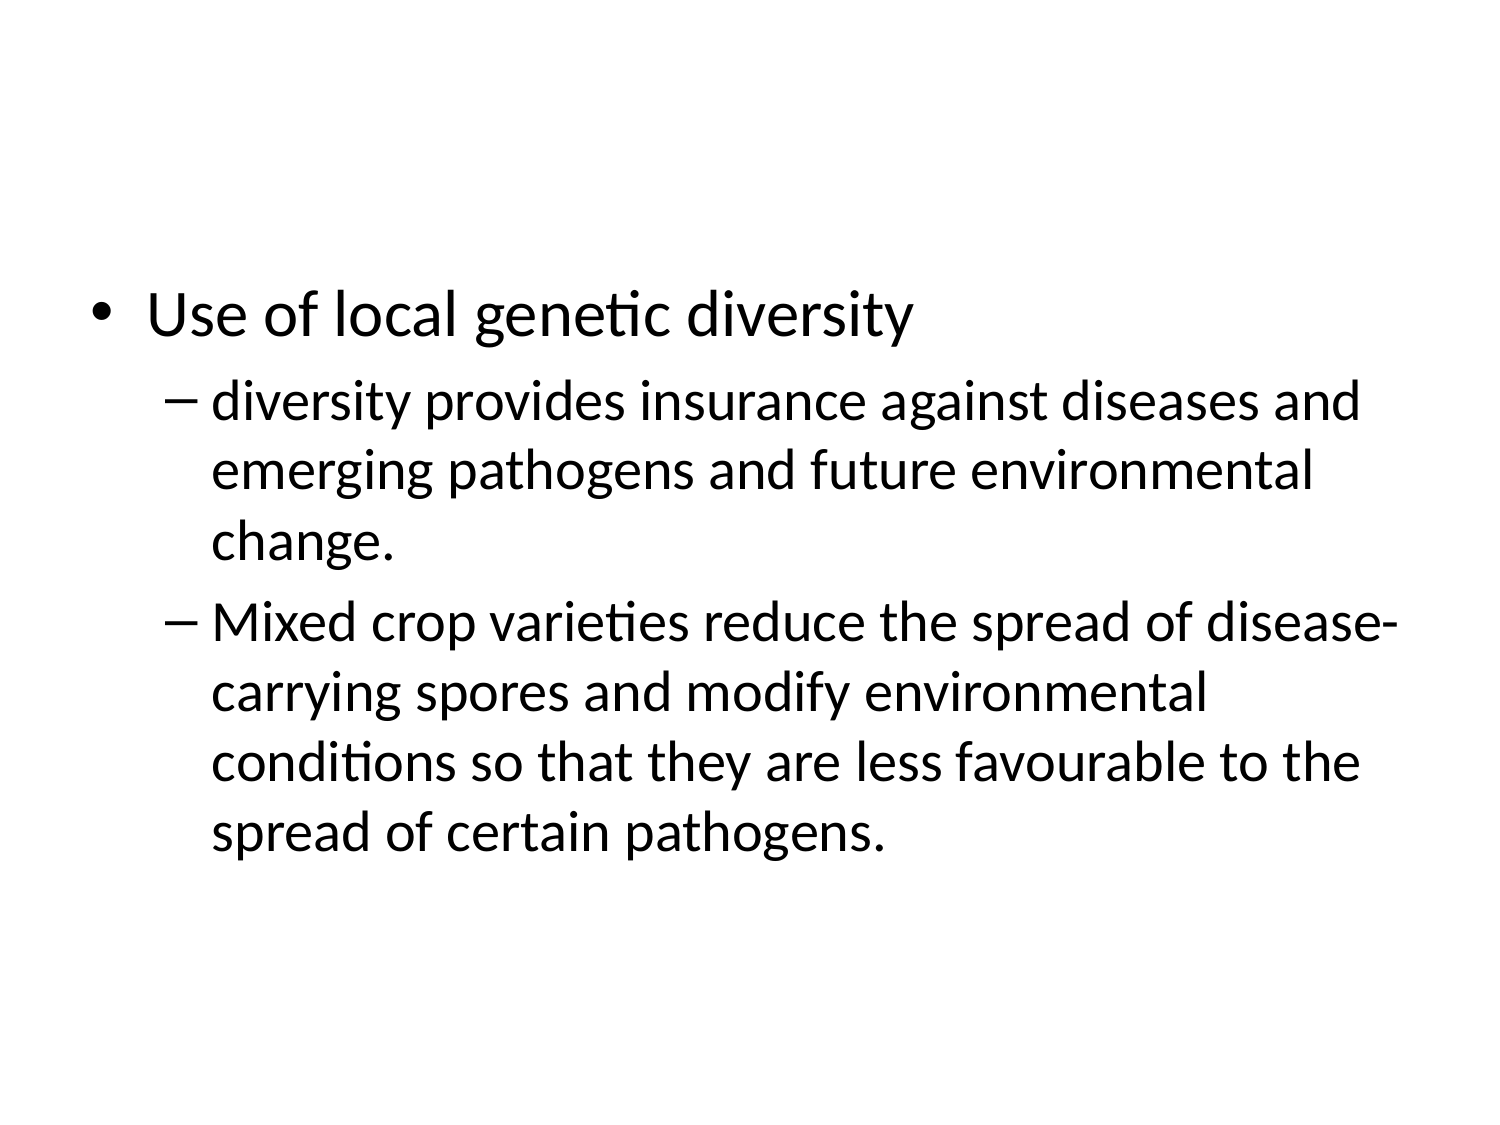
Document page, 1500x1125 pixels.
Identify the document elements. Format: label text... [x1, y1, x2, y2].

list Use of local genetic diversity diversity provides insurance against diseases and emerging pathogens and future environmental change. Mixed crop varieties reduce the spread of disease-carrying spores and modify environmental conditions so that they are less favourable to the spread of certain pathogens. [75, 262, 1425, 1005]
